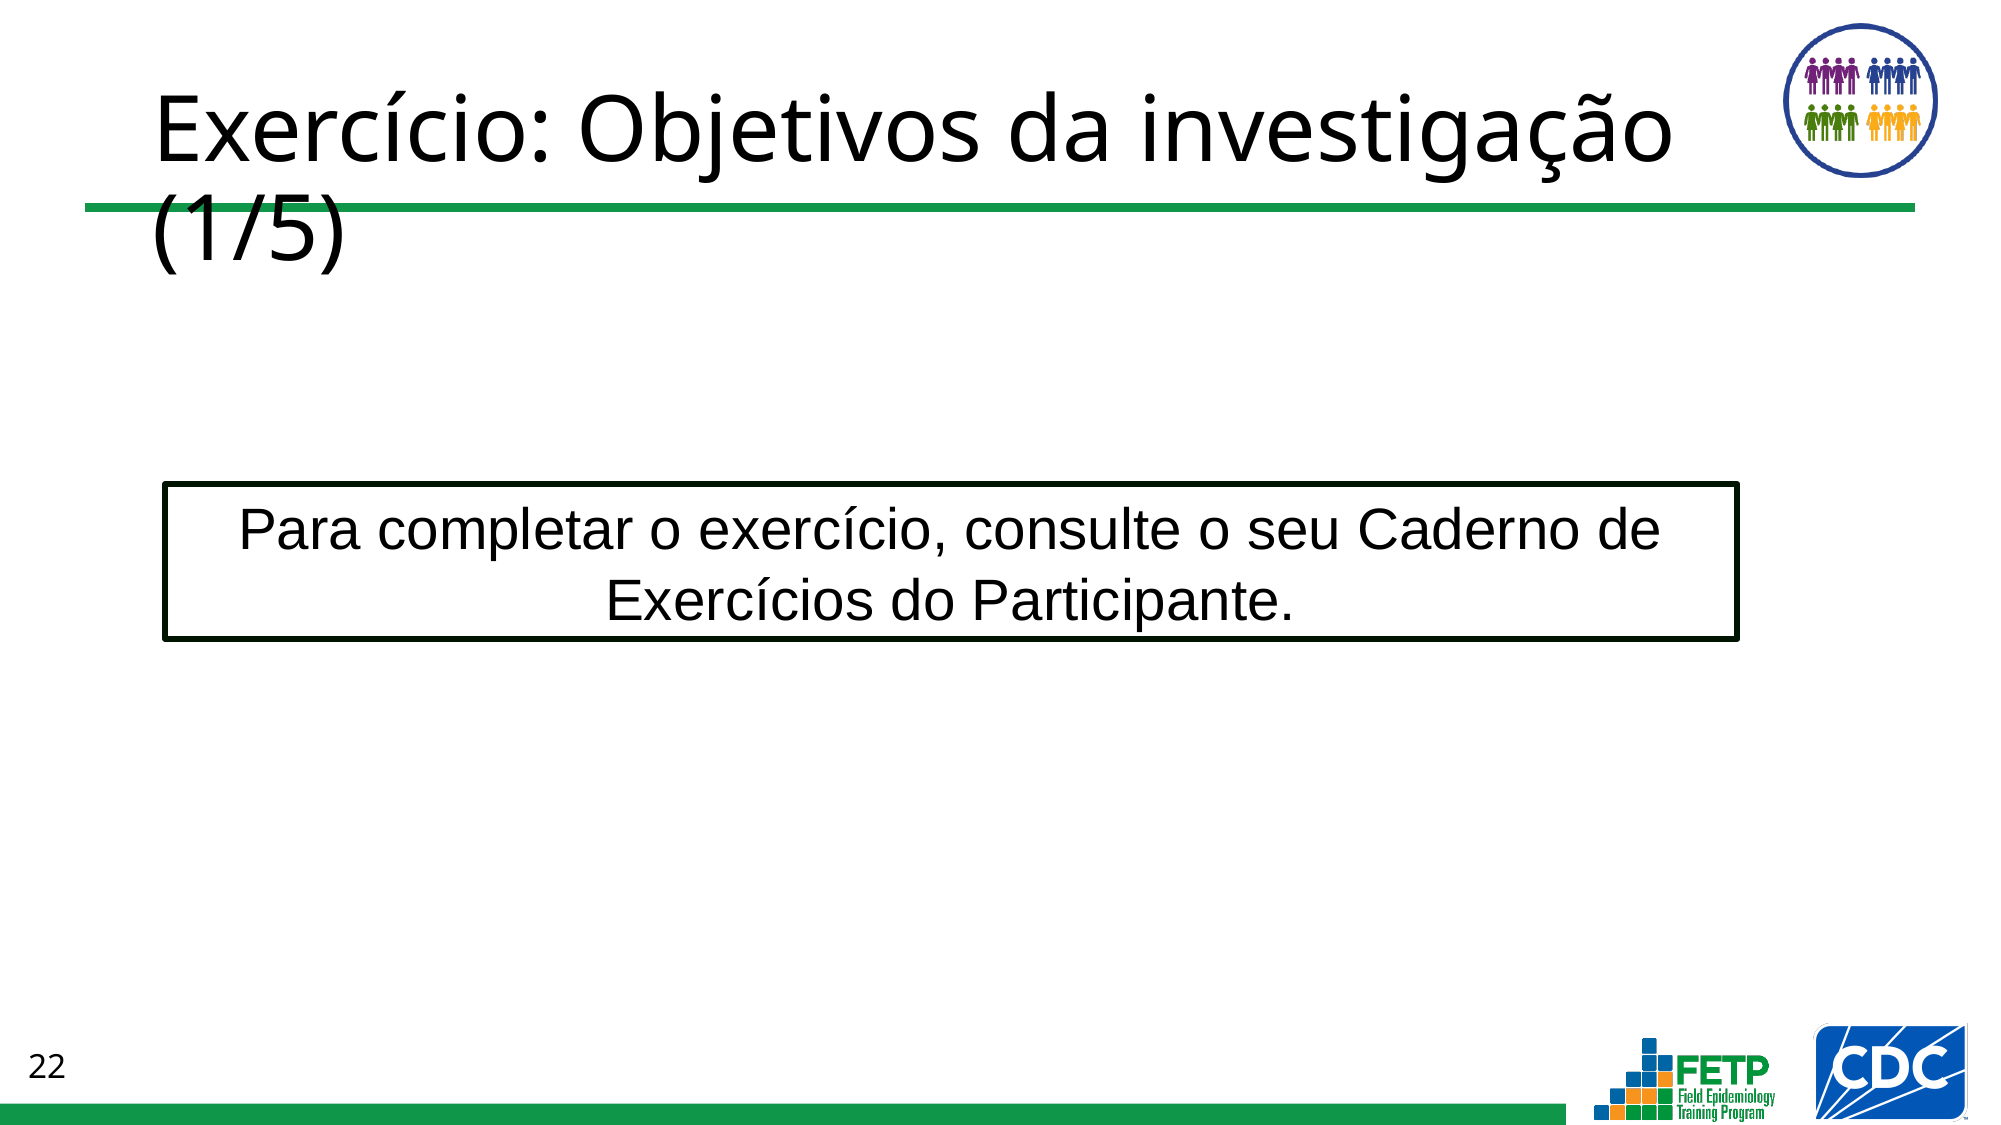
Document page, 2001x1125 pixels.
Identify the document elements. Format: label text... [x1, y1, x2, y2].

picture [1594, 1038, 1775, 1122]
picture [1783, 23, 1938, 178]
title Exercício: Objetivos da investigação (1/5) [137, 75, 1803, 207]
picture [1813, 1023, 1968, 1122]
